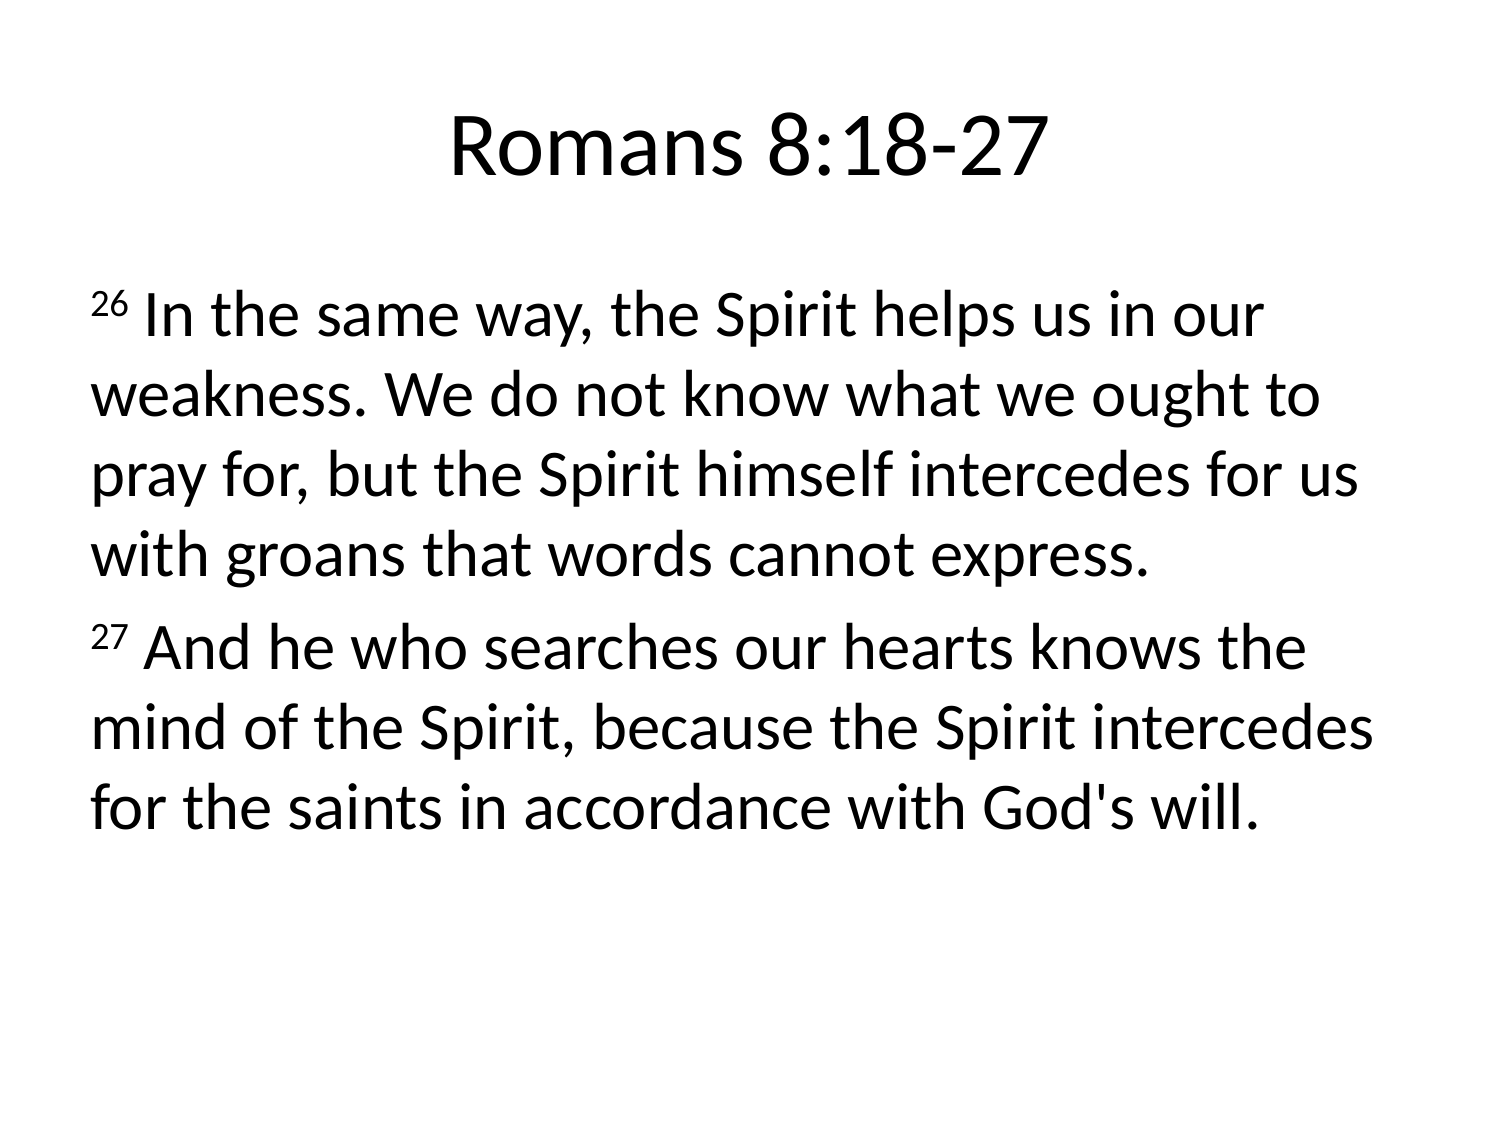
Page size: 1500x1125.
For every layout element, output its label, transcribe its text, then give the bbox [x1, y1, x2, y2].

list 26 In the same way, the Spirit helps us in our weakness. We do not know what we ought to pray for, but the Spirit himself intercedes for us with groans that words cannot express. 27 And he who searches our hearts knows the mind of the Spirit, because the Spirit intercedes for the saints in accordance with God's will. [75, 262, 1425, 1005]
title Romans 8:18-27 [75, 45, 1425, 233]
